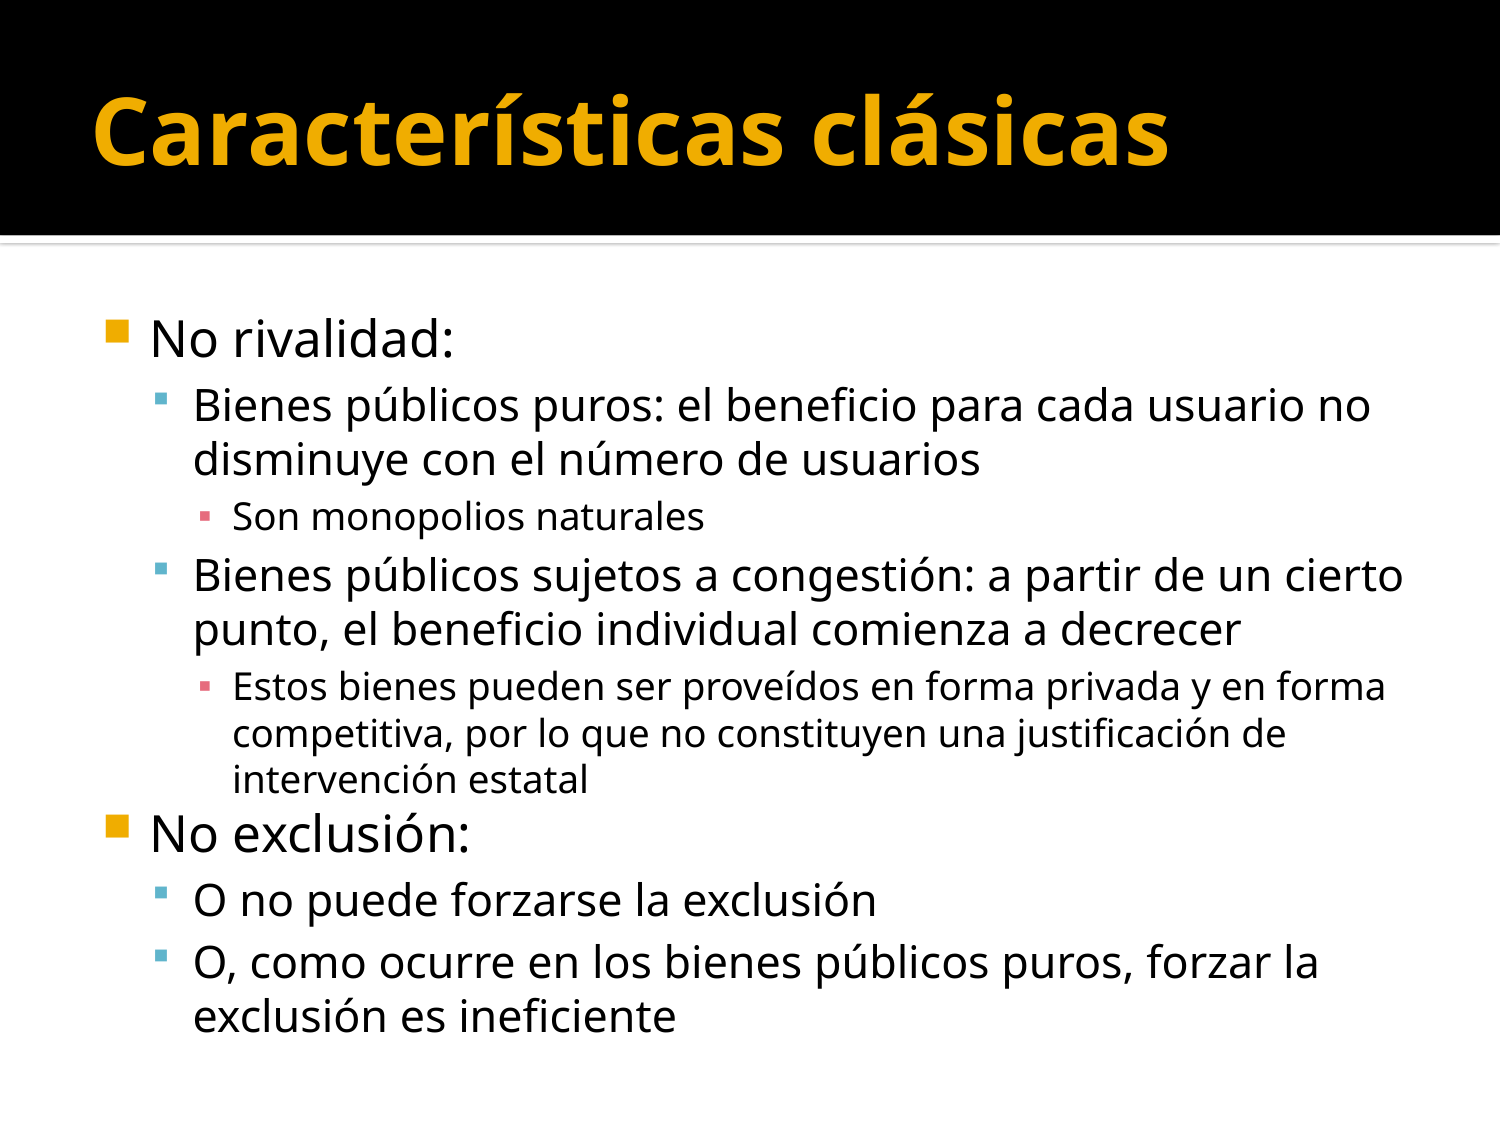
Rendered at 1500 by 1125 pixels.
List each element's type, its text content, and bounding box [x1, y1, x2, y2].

list No rivalidad: Bienes públicos puros: el beneficio para cada usuario no disminuye con el número de usuarios Son monopolios naturales Bienes públicos sujetos a congestión: a partir de un cierto punto, el beneficio individual comienza a decrecer Estos bienes pueden ser proveídos en forma privada y en forma competitiva, por lo que no constituyen una justificación de intervención estatal No exclusión: O no puede forzarse la exclusión O, como ocurre en los bienes públicos puros, forzar la exclusión es ineficiente [75, 291, 1425, 1050]
title Características clásicas [75, 25, 1425, 231]
